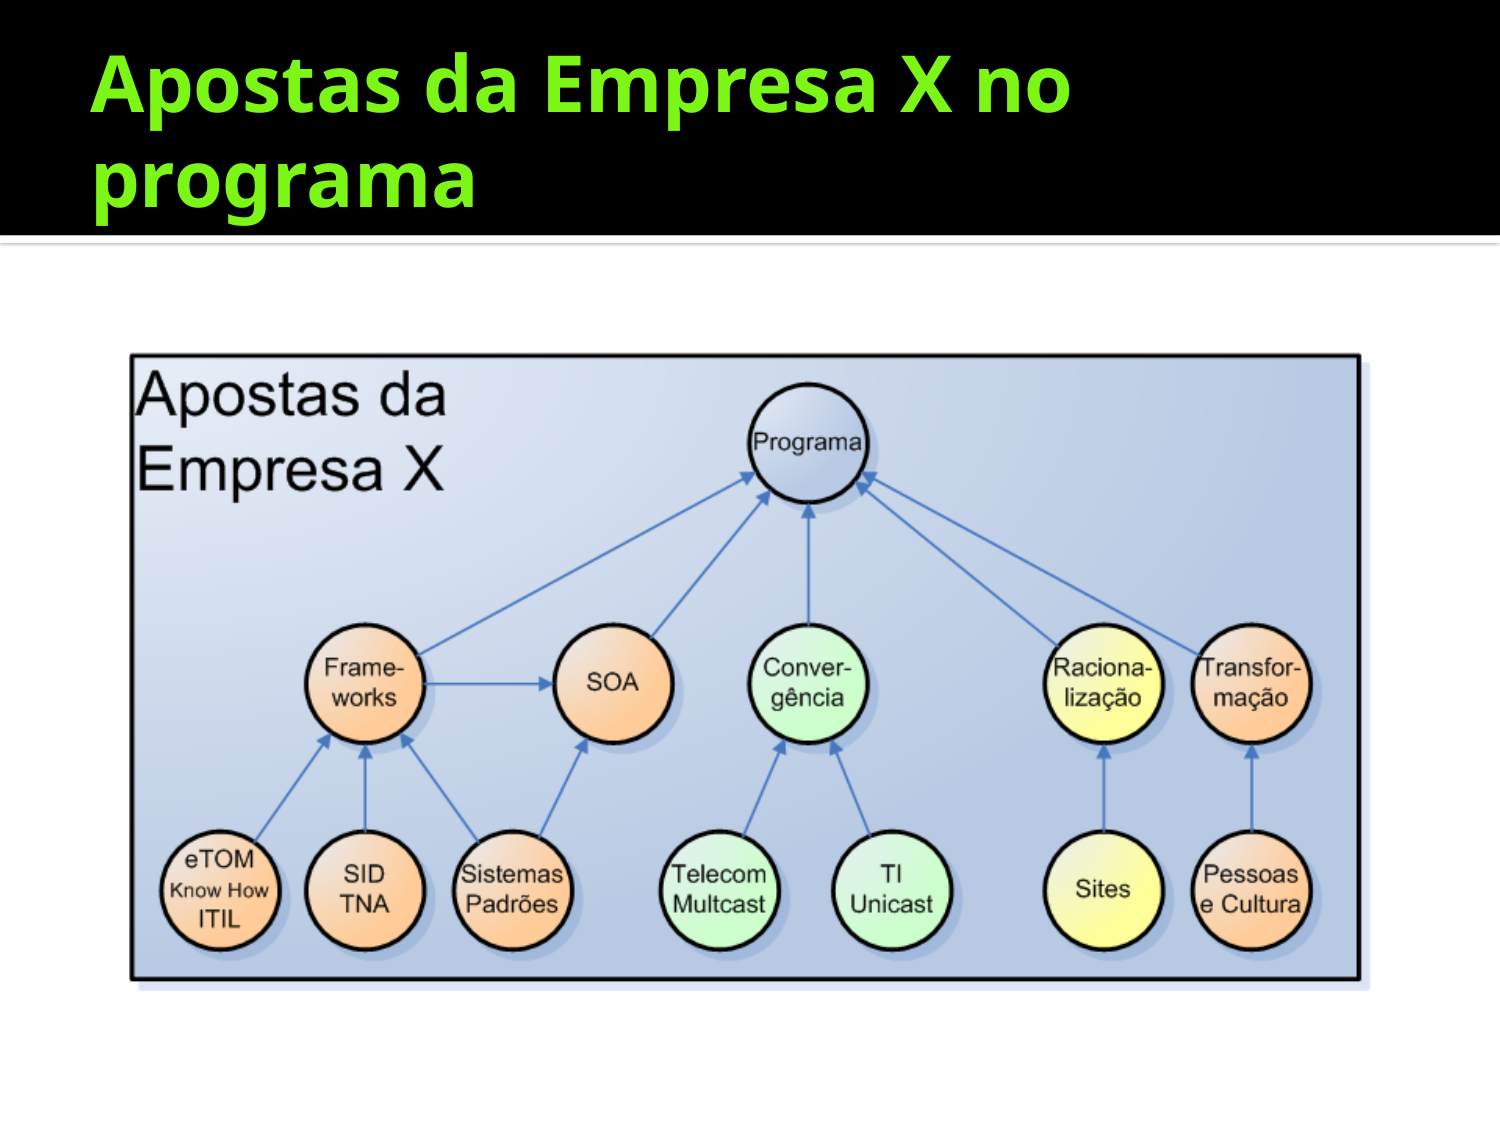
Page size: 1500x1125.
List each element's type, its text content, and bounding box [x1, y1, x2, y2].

title Apostas da Empresa X no programa [75, 25, 1425, 231]
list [129, 350, 1371, 991]
